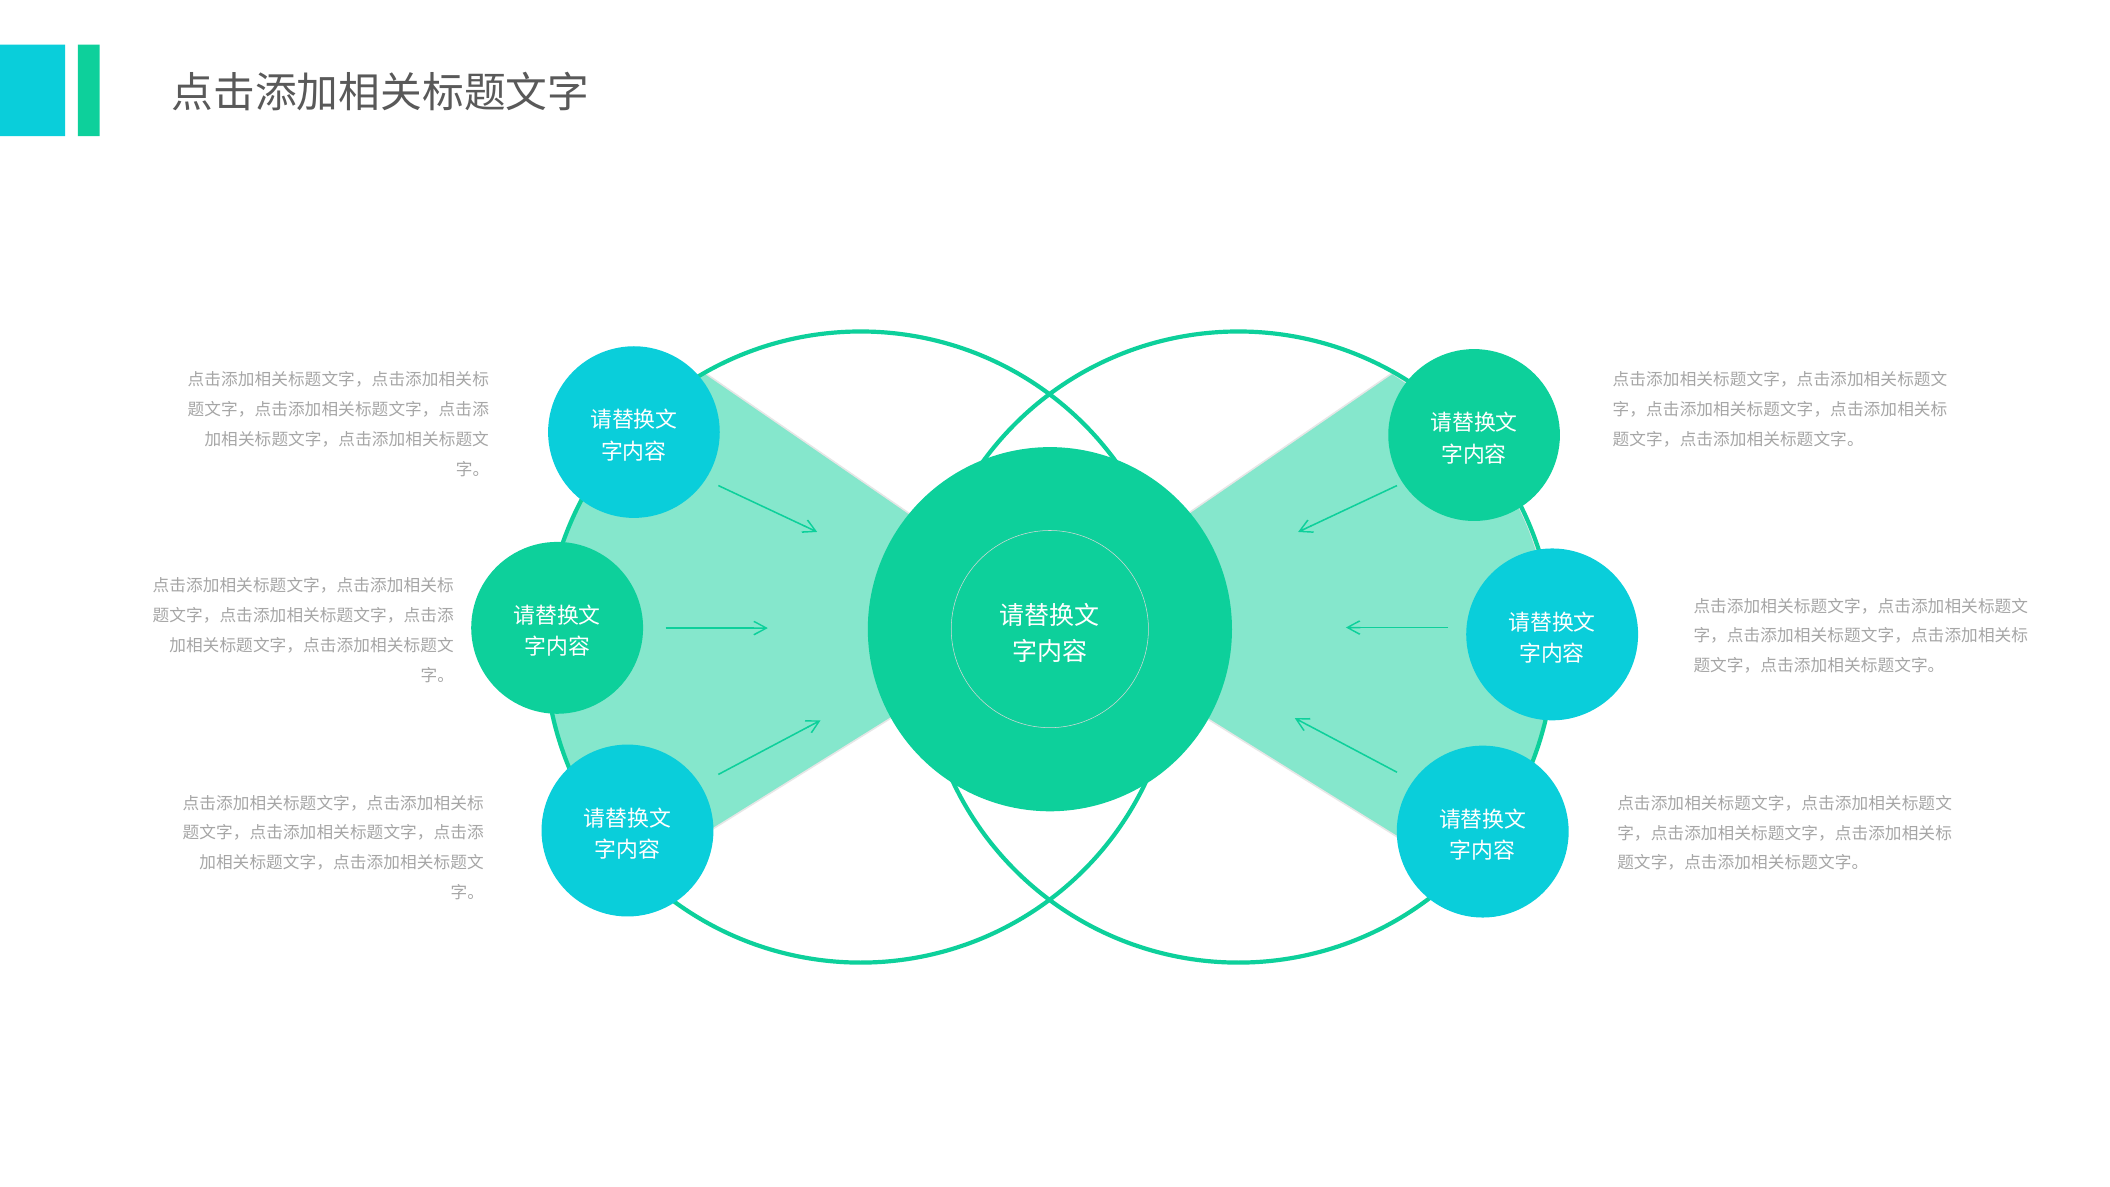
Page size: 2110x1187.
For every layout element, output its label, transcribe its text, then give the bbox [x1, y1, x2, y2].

text_box 点击添加相关标题文字，点击添加相关标题文字，点击添加相关标题文字，点击添加相关标题文字，点击添加相关标题文字。 [1602, 775, 1971, 880]
text_box 点击添加相关标题文字 [135, 44, 625, 137]
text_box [718, 485, 818, 532]
text_box 请替换文字内容 [1396, 745, 1569, 918]
text_box 请替换文字内容 [548, 346, 720, 518]
text_box 请替换文字内容 [541, 744, 714, 917]
text_box 点击添加相关标题文字，点击添加相关标题文字，点击添加相关标题文字，点击添加相关标题文字，点击添加相关标题文字。 [121, 557, 469, 692]
text_box 请替换文字内容 [1388, 349, 1560, 521]
text_box 请替换文字内容 [1466, 548, 1639, 721]
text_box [867, 447, 1232, 812]
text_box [1294, 718, 1397, 773]
text_box [969, 331, 1546, 963]
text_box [718, 720, 821, 775]
text_box 点击添加相关标题文字，点击添加相关标题文字，点击添加相关标题文字，点击添加相关标题文字，点击添加相关标题文字。 [156, 351, 504, 486]
text_box [552, 331, 1049, 963]
text_box 请替换文字内容 [471, 541, 644, 714]
text_box 点击添加相关标题文字，点击添加相关标题文字，点击添加相关标题文字，点击添加相关标题文字，点击添加相关标题文字。 [1678, 577, 2047, 683]
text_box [1298, 485, 1397, 532]
text_box 点击添加相关标题文字，点击添加相关标题文字，点击添加相关标题文字，点击添加相关标题文字，点击添加相关标题文字。 [1597, 351, 1967, 457]
text_box 点击添加相关标题文字，点击添加相关标题文字，点击添加相关标题文字，点击添加相关标题文字，点击添加相关标题文字。 [151, 775, 499, 910]
